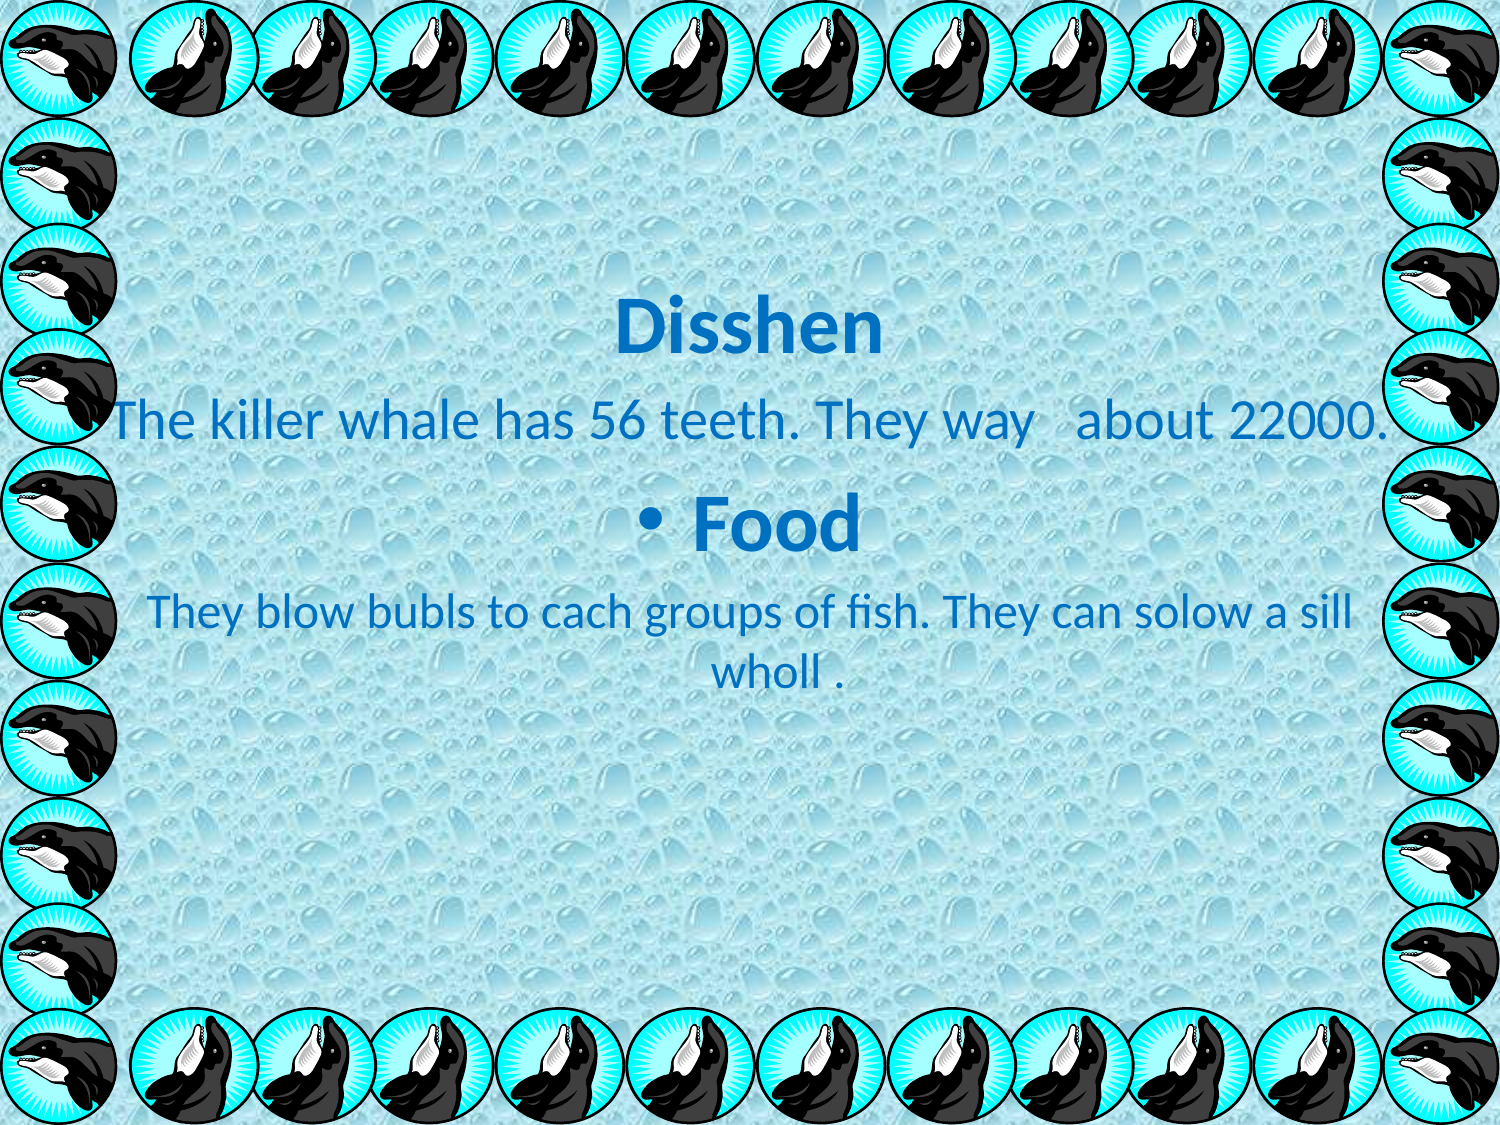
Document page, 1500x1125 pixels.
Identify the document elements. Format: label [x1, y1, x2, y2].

text_box [0, 0, 1500, 1125]
